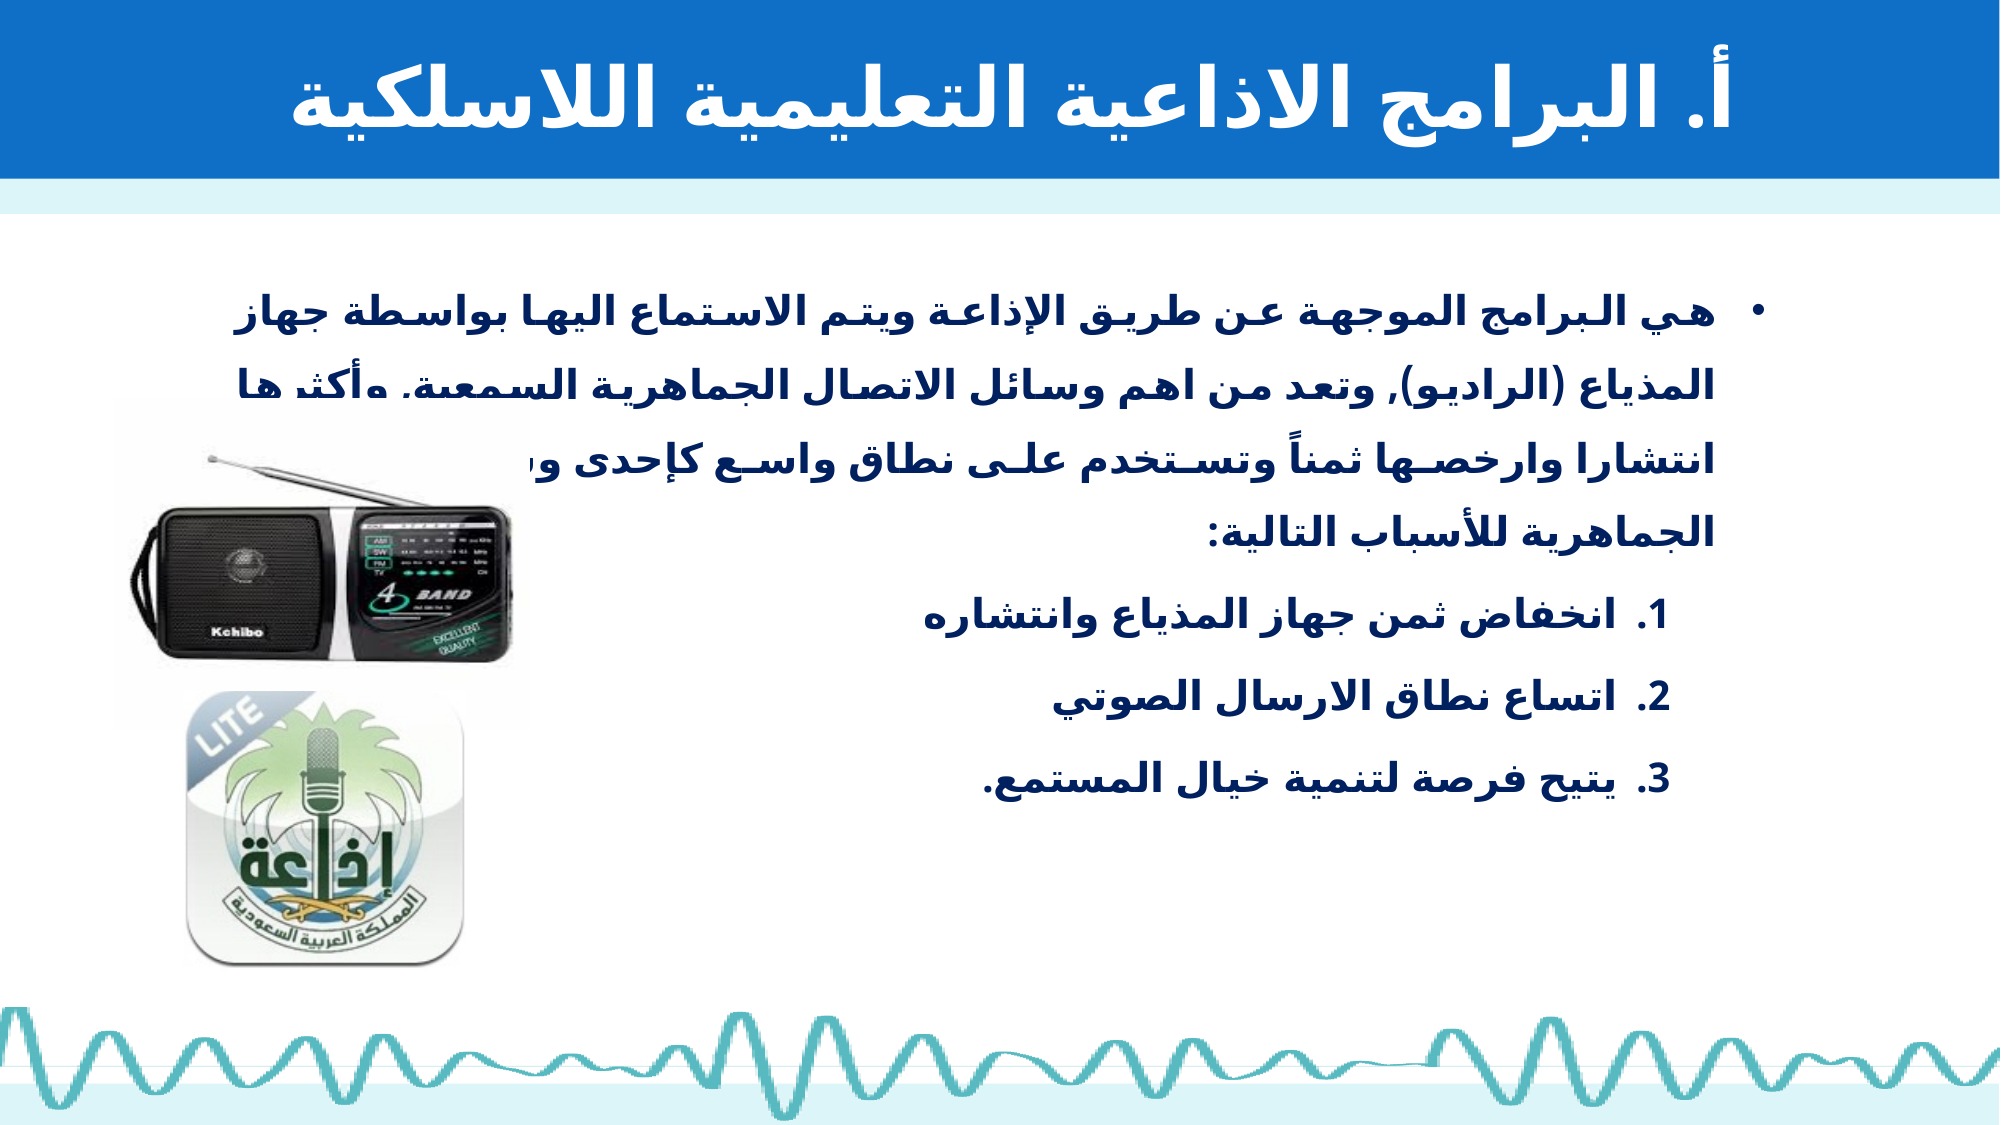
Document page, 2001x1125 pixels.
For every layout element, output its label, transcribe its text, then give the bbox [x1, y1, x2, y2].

title أ. البرامج الاذاعية التعليمية اللاسلكية [102, 0, 1903, 188]
list هي البرامج الموجهة عن طريق الإذاعة ويتم الاستماع اليها بواسطة جهاز المذياع (الراديو), وتعد من اهم وسائل الاتصال الجماهرية السمعية, وأكثرها انتشارا وارخصها ثمناً وتستخدم على نطاق واسع كإحدى وسائل الاتصال الجماهرية للأسباب التالية: انخفاض ثمن جهاز المذياع وانتشاره اتساع نطاق الارسال الصوتي يتيح فرصة لتنمية خيال المستمع. [220, 252, 1779, 813]
picture [114, 398, 530, 972]
